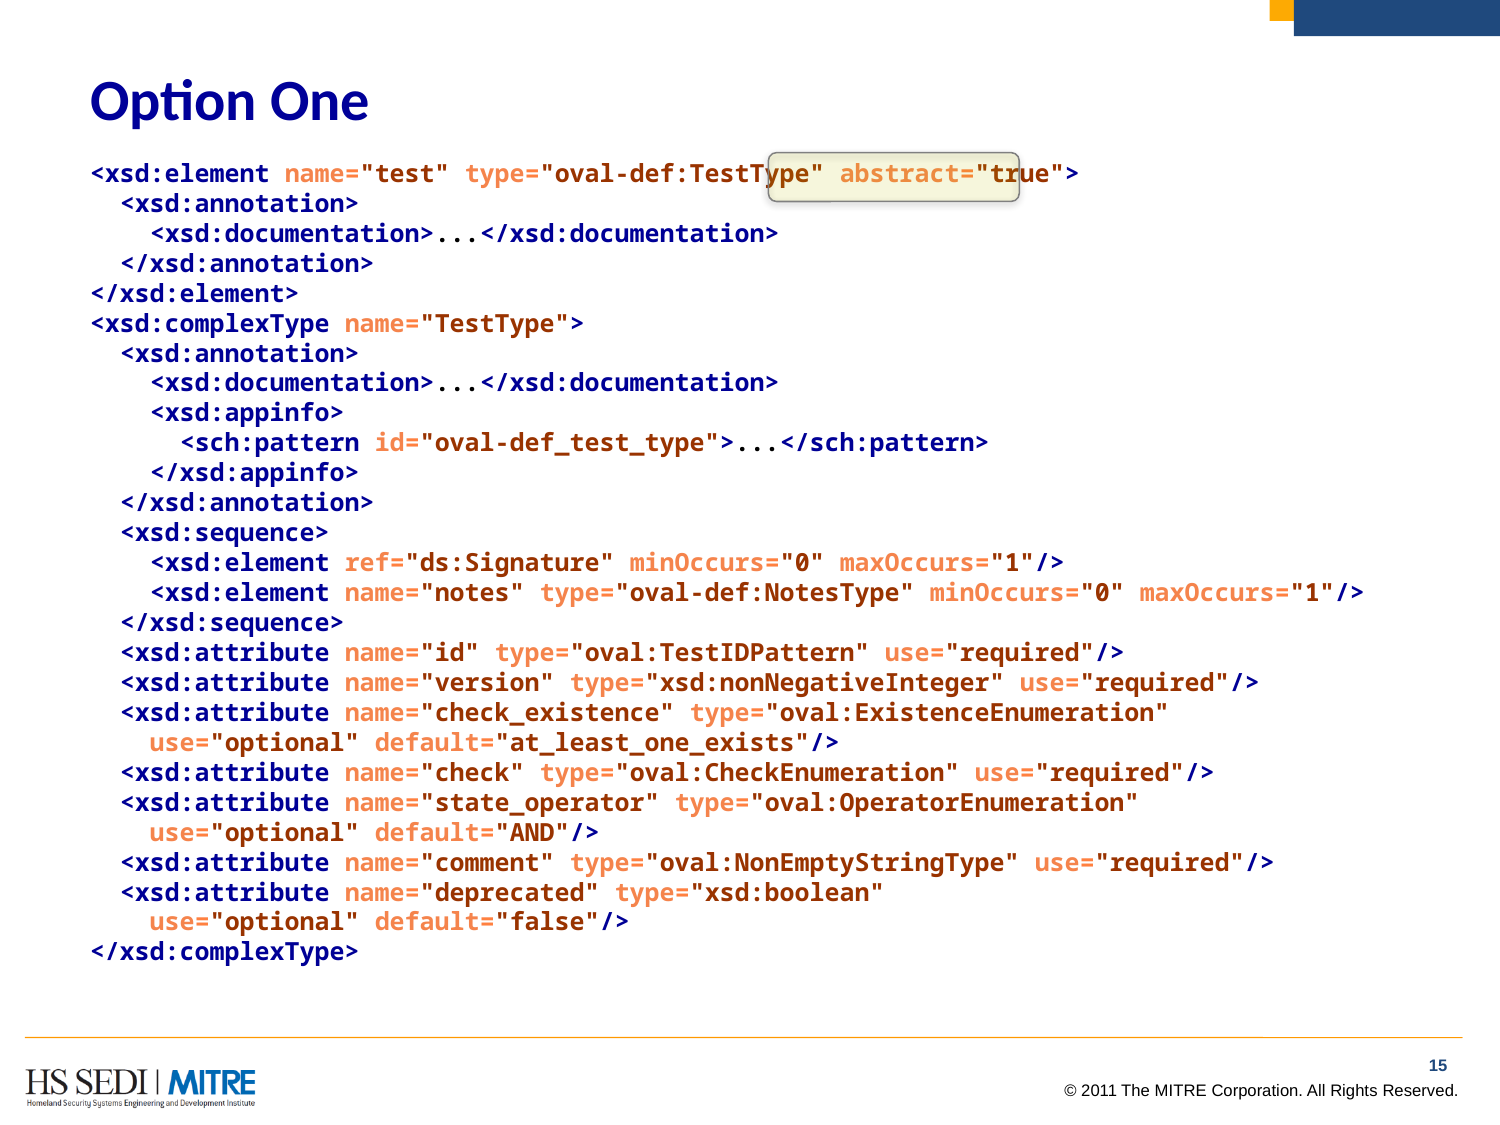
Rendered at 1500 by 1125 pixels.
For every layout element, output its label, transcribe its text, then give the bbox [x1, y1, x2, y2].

title Option One [74, 62, 1488, 151]
slide_number 14 [1374, 1049, 1463, 1076]
text_box <xsd:element name="test" type="oval-def:TestType" abstract="true"> <xsd:annotation> <xsd:documentation>...</xsd:documentation> </xsd:annotation> </xsd:element> <xsd:complexType name="TestType"> <xsd:annotation> <xsd:documentation>...</xsd:documentation> <xsd:appinfo> <sch:pattern id="oval-def_test_type">...</sch:pattern> </xsd:appinfo> </xsd:annotation> <xsd:sequence> <xsd:element ref="ds:Signature" minOccurs="0" maxOccurs="1"/> <xsd:element name="notes" type="oval-def:NotesType" minOccurs="0" maxOccurs="1"/> </xsd:sequence> <xsd:attribute name="id" type="oval:TestIDPattern" use="required"/> <xsd:attribute name="version" type="xsd:nonNegativeInteger" use="required"/> <xsd:attribute name="check_existence" type="oval:ExistenceEnumeration" use="optional" default="at_least_one_exists"/> <xsd:attribute name="check" type="oval:CheckEnumeration" use="required"/> <xsd:attribute name="state_operator" type="oval:OperatorEnumeration" use="optional" default="AND"/> <xsd:attribute name="comment" type="oval:NonEmptyStringType" use="required"/> <xsd:attribute name="deprecated" type="xsd:boolean" use="optional" default="false"/> </xsd:complexType> [74, 149, 1424, 1033]
picture [20, 1058, 271, 1122]
text_box [767, 151, 1021, 203]
